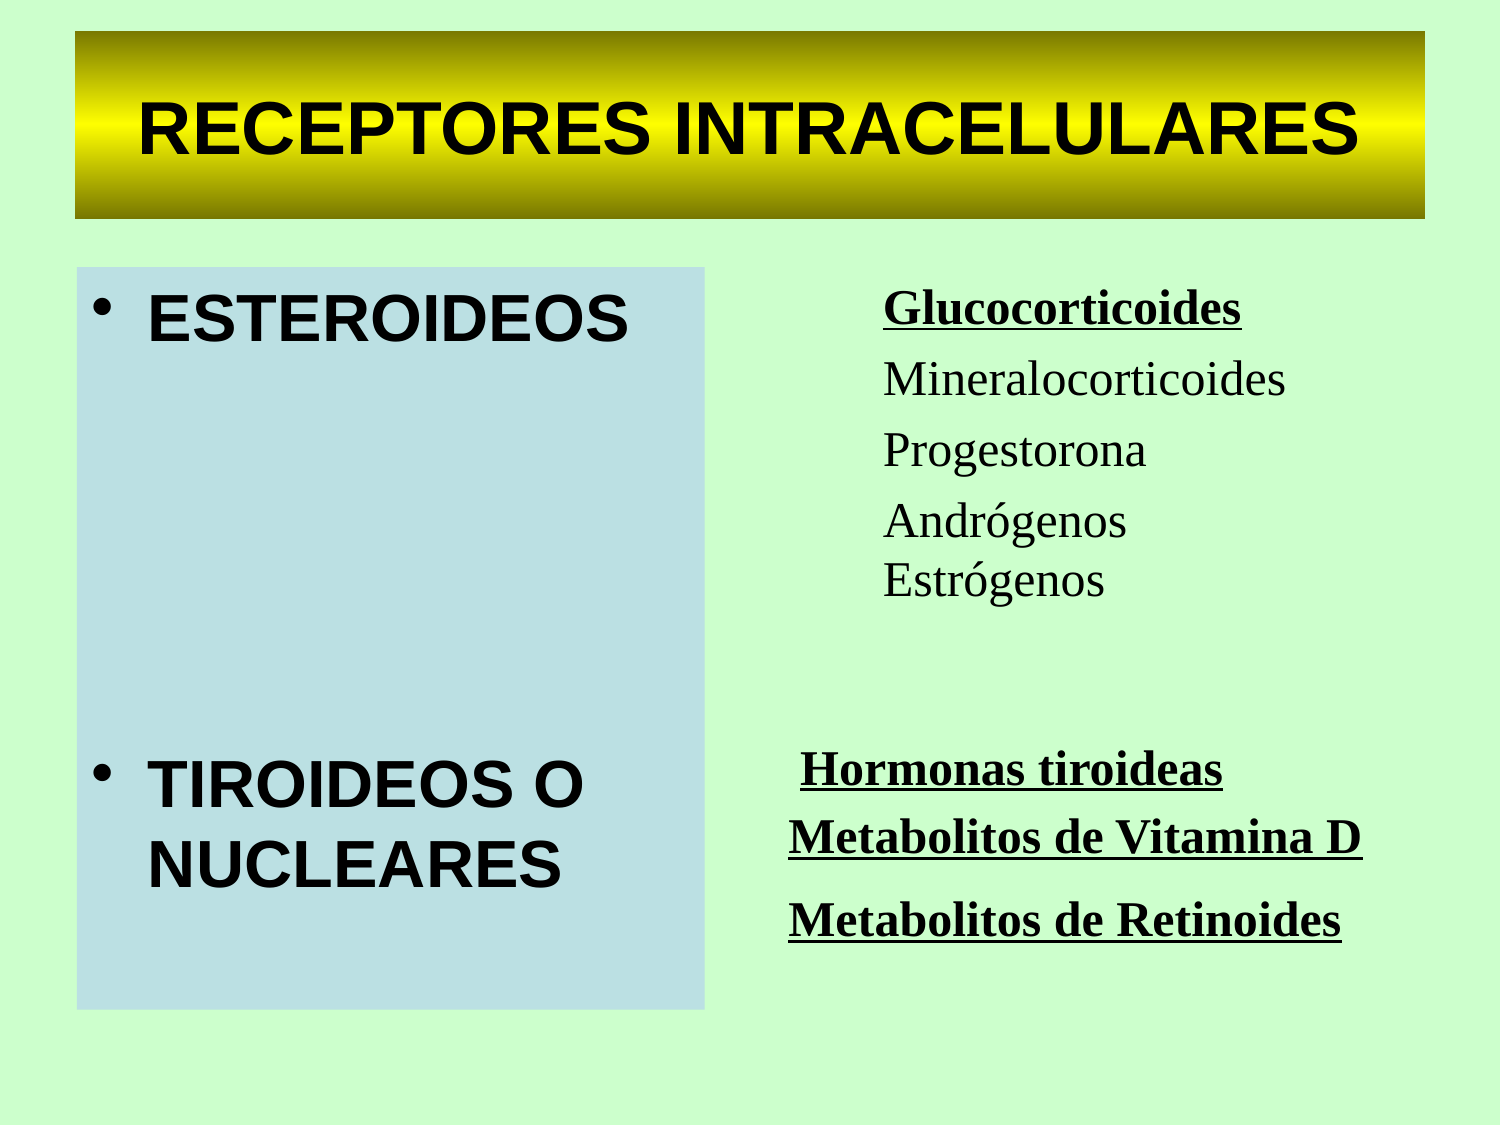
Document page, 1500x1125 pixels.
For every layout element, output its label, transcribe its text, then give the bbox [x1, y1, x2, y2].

list ESTEROIDEOS TIROIDEOS O NUCLEARES [76, 266, 706, 1011]
text_box Andrógenos [868, 479, 1188, 538]
text_box Metabolitos de Retinoides [773, 879, 1424, 955]
text_box Hormonas tiroideas [785, 727, 1282, 796]
title RECEPTORES INTRACELULARES [74, 30, 1426, 219]
text_box Estrógenos [868, 538, 1365, 614]
text_box Progestorona [868, 408, 1365, 484]
text_box Metabolitos de Vitamina D [773, 796, 1424, 872]
text_box Mineralocorticoides [868, 337, 1365, 408]
text_box Glucocorticoides [868, 267, 1365, 337]
